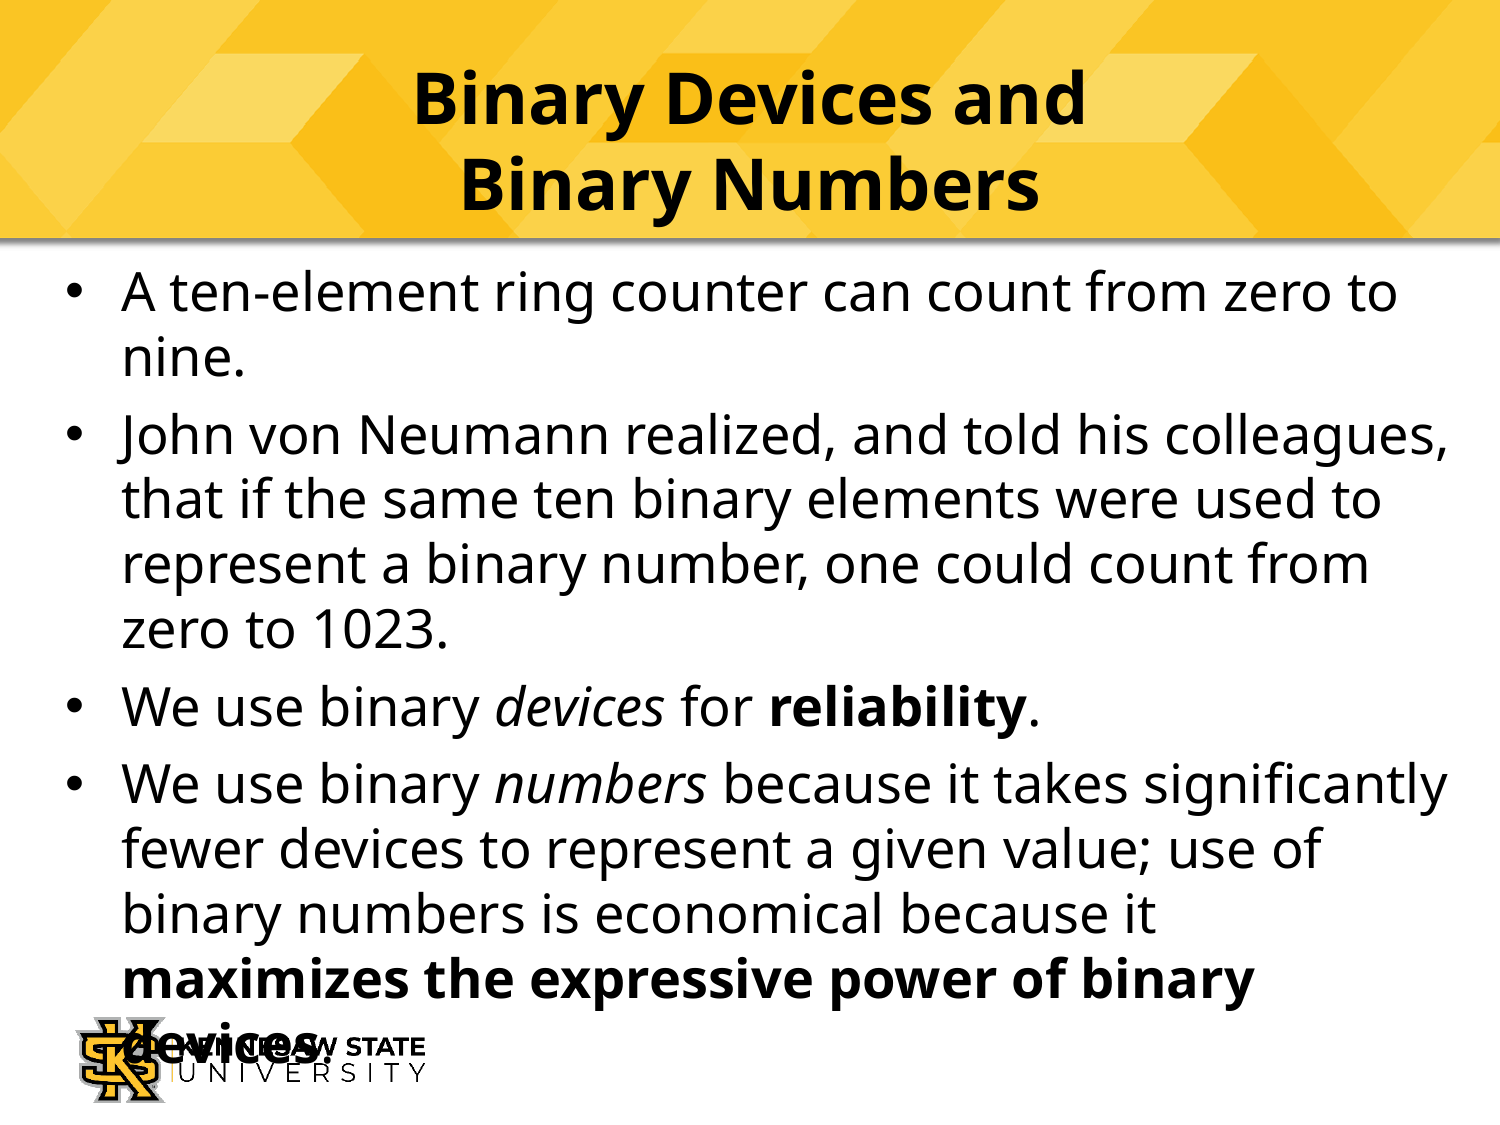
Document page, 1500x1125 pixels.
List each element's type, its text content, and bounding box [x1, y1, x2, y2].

picture [0, 0, 1500, 251]
picture [75, 1038, 425, 1103]
list A ten-element ring counter can count from zero to nine. John von Neumann realized, and told his colleagues, that if the same ten binary elements were used to represent a binary number, one could count from zero to 1023. We use binary devices for reliability. We use binary numbers because it takes significantly fewer devices to represent a given value; use of binary numbers is economical because it maximizes the expressive power of binary devices. [50, 249, 1475, 1038]
title Binary Devices and Binary Numbers [75, 45, 1425, 233]
